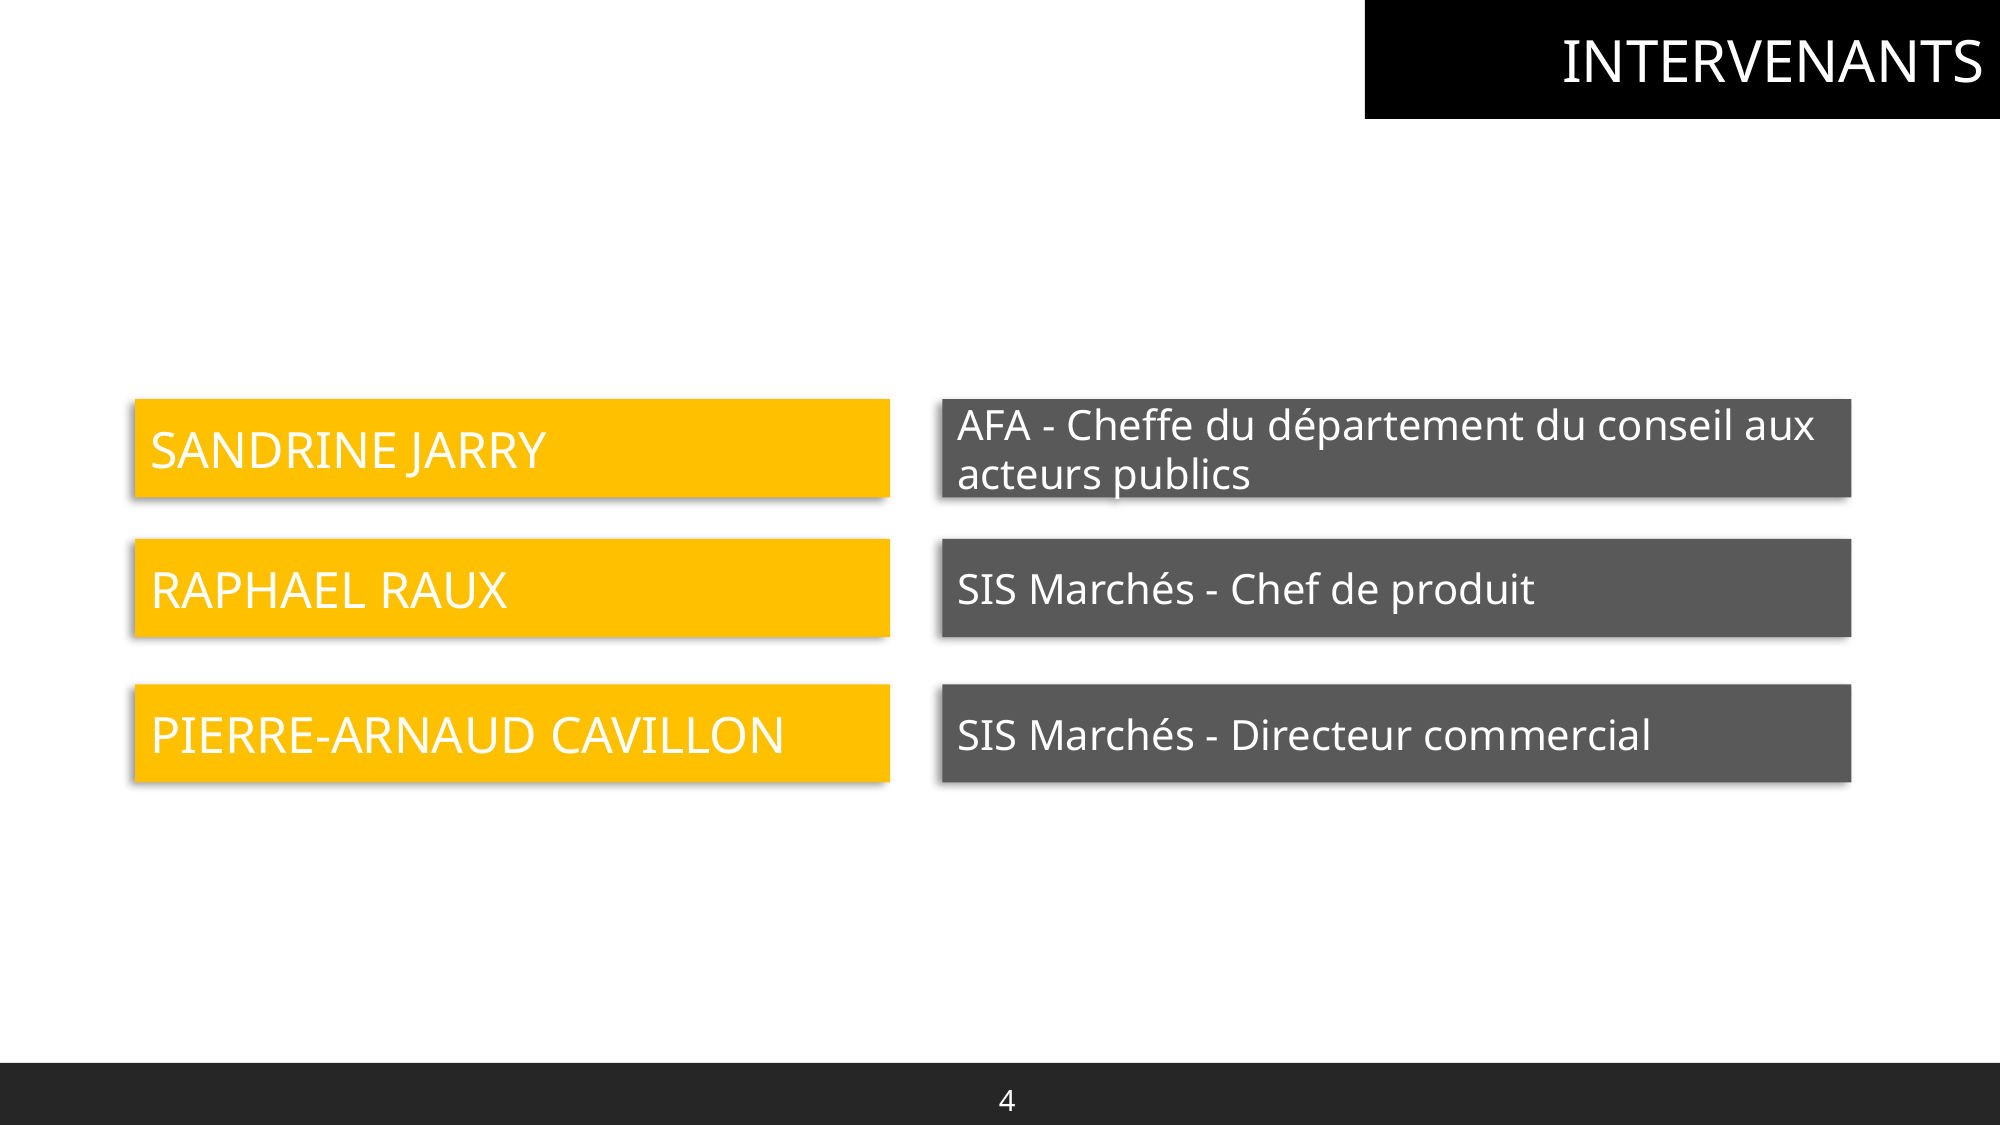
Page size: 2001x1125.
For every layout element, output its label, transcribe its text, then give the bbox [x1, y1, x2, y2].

text_box INTERVENANTS [1364, 0, 2000, 119]
text_box PIERRE-ARNAUD CAVILLON [135, 684, 891, 783]
text_box AFA - Cheffe du département du conseil aux acteurs publics [942, 399, 1852, 498]
text_box SIS Marchés - Directeur commercial [942, 684, 1852, 783]
text_box SIS Marchés - Chef de produit [942, 538, 1852, 638]
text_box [0, 1062, 2000, 1125]
text_box RAPHAEL RAUX [135, 538, 891, 638]
text_box SANDRINE JARRY [135, 399, 891, 498]
